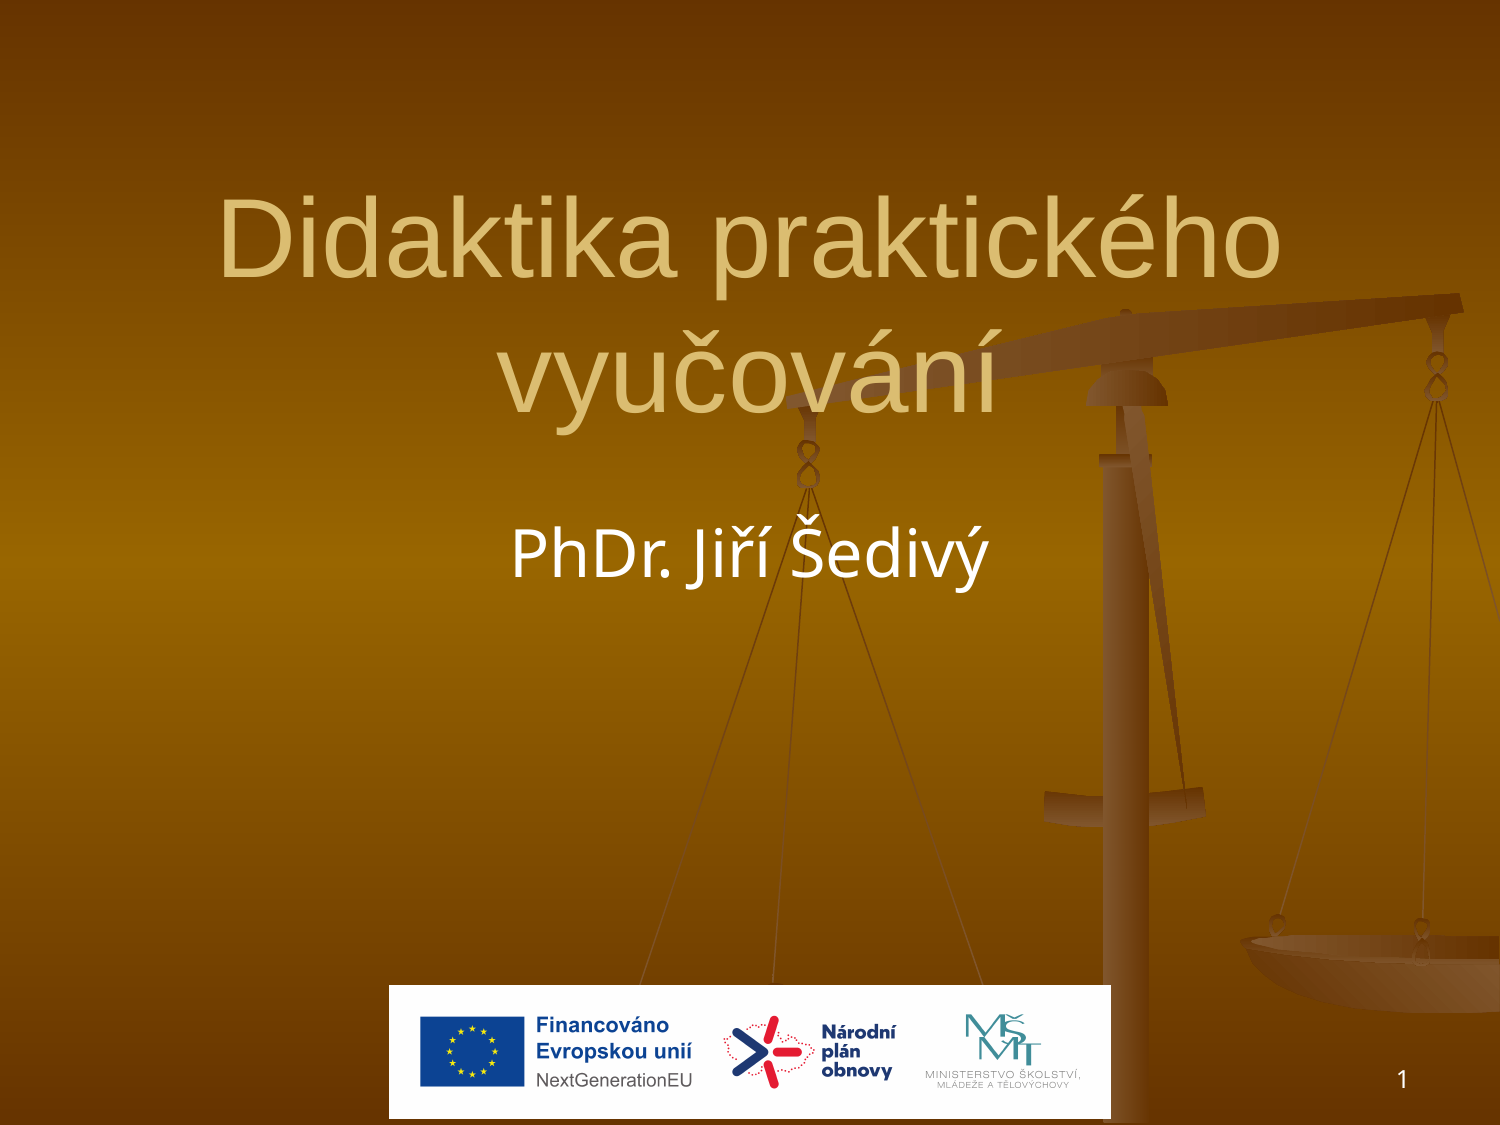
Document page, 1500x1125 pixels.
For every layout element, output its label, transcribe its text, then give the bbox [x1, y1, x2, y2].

picture [388, 985, 1112, 1119]
title Didaktika praktického vyučování [112, 157, 1388, 443]
subtitle PhDr. Jiří Šedivý [224, 503, 1276, 792]
slide_number 1 [1115, 1029, 1426, 1106]
